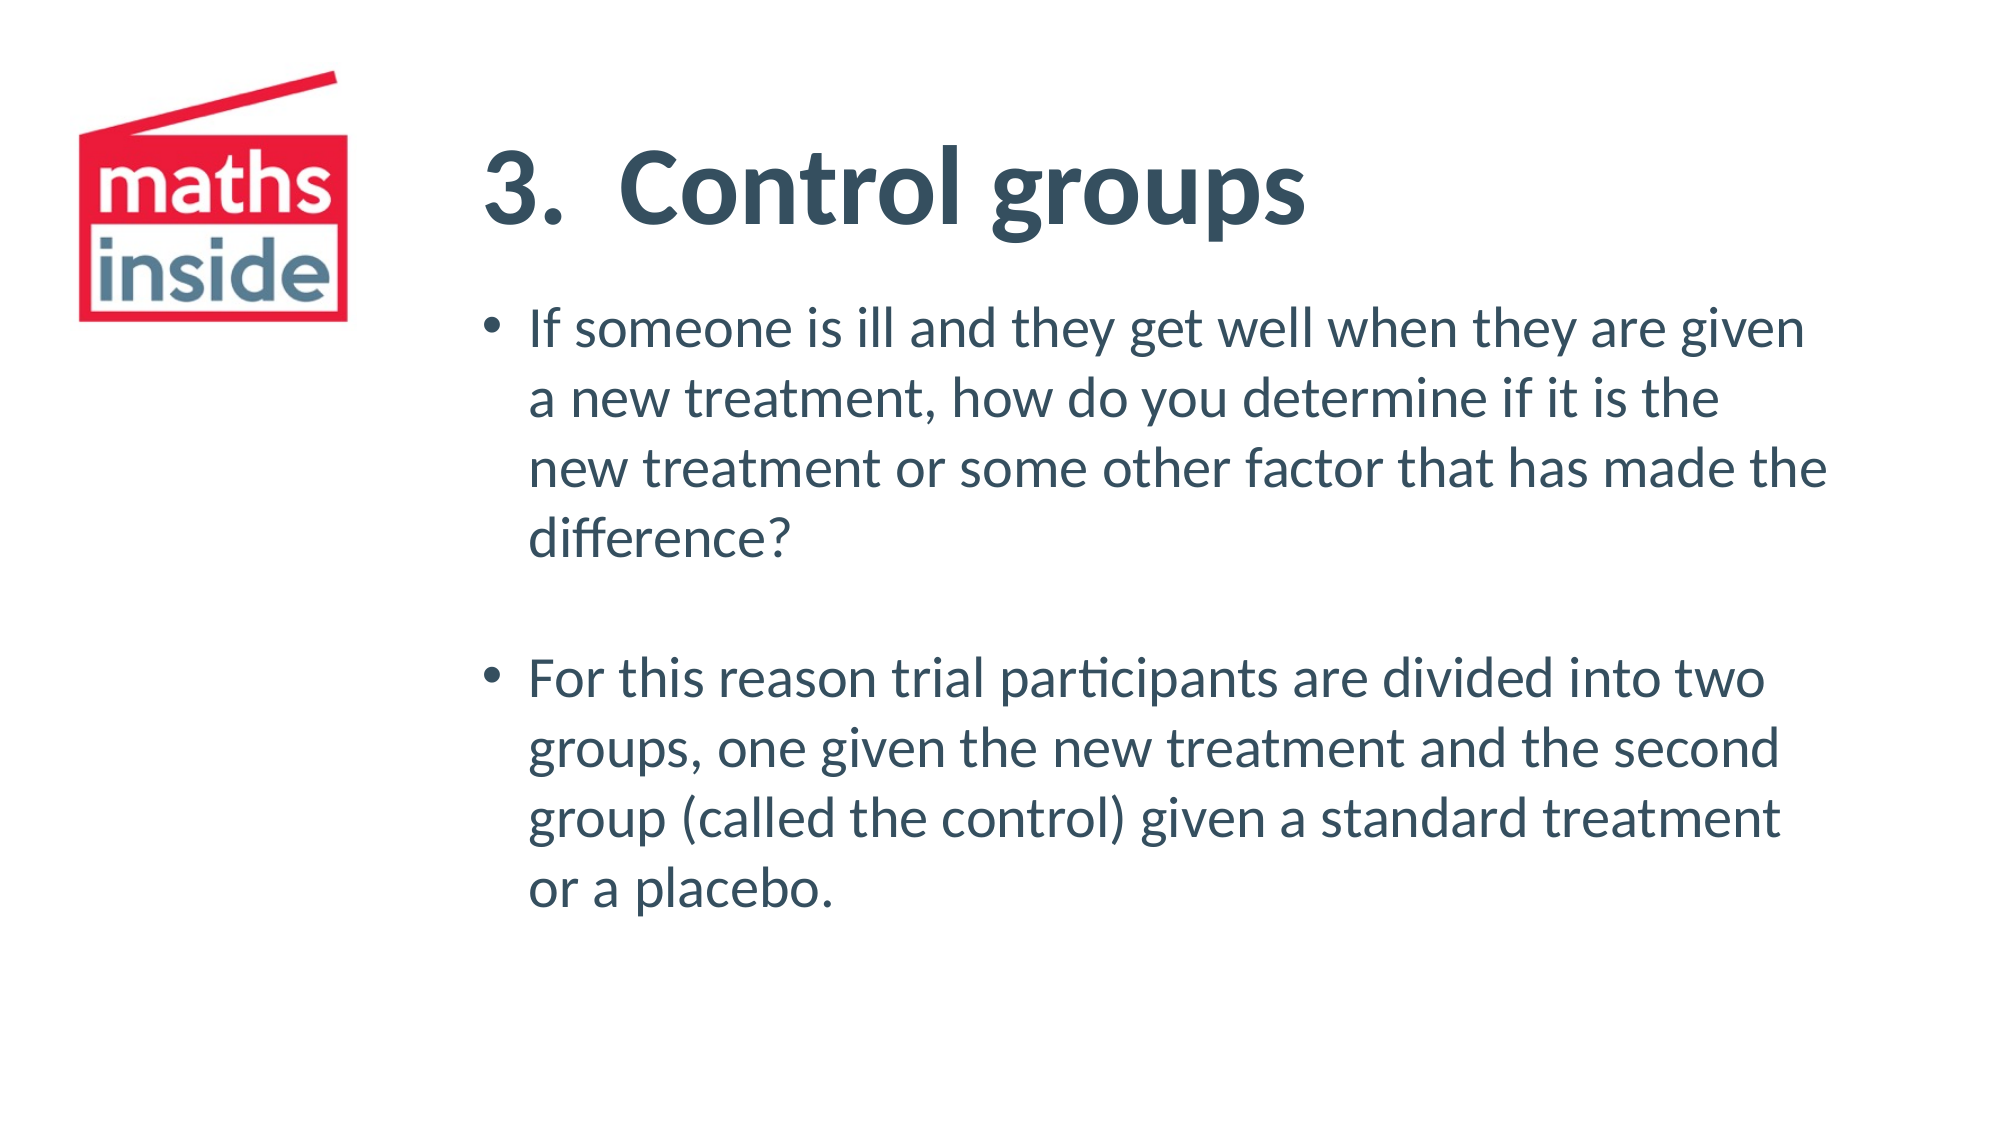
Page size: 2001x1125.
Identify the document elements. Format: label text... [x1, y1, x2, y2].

picture [70, 62, 357, 331]
text_box If someone is ill and they get well when they are given a new treatment, how do you determine if it is the new treatment or some other factor that has made the difference? For this reason trial participants are divided into two groups, one given the new treatment and the second group (called the control) given a standard treatment or a placebo. [475, 283, 1840, 1102]
text_box 3. Control groups [475, 106, 1925, 287]
